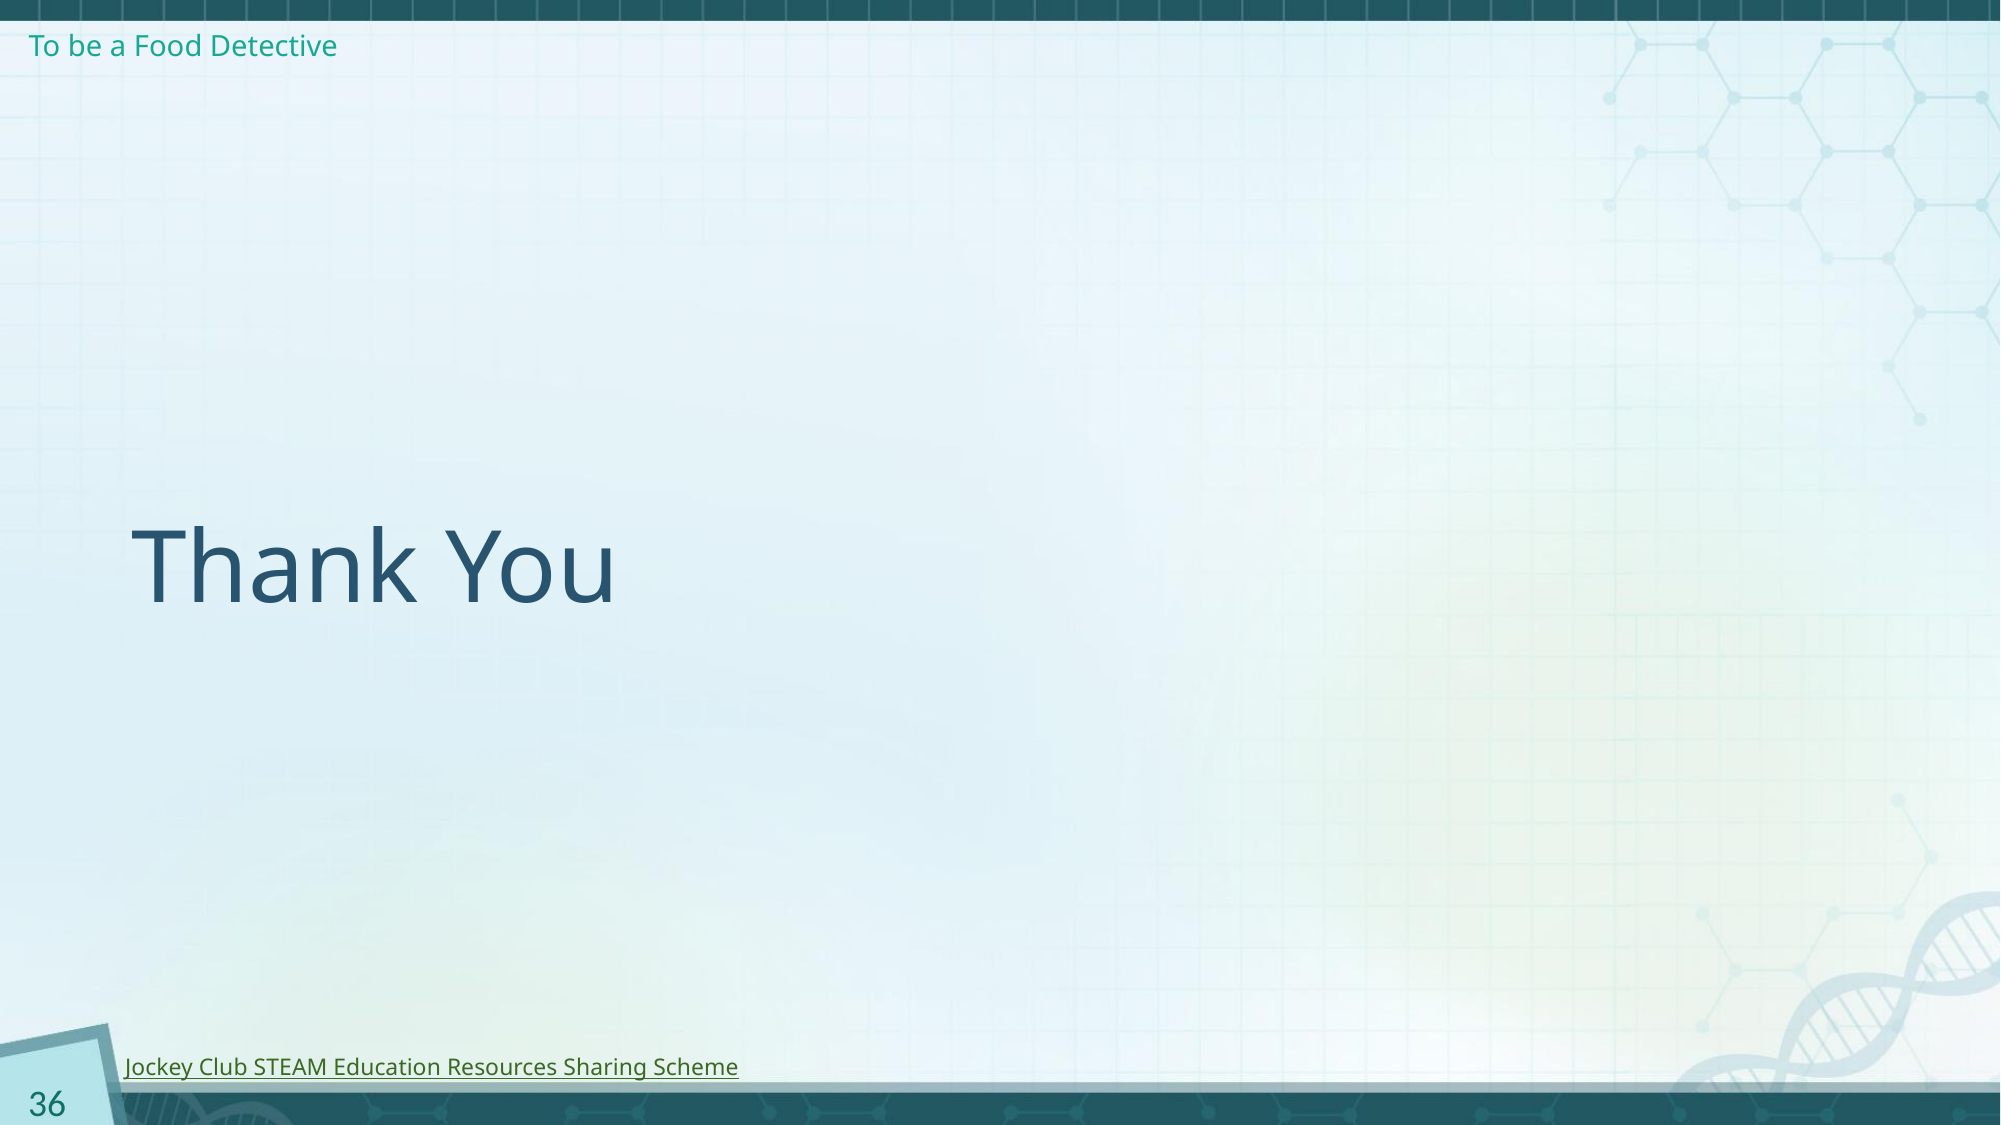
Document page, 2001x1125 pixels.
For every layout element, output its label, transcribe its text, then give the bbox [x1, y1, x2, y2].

picture [0, 0, 2001, 1125]
text_box Thank You [111, 412, 1522, 713]
slide_number 36 [0, 1071, 96, 1125]
